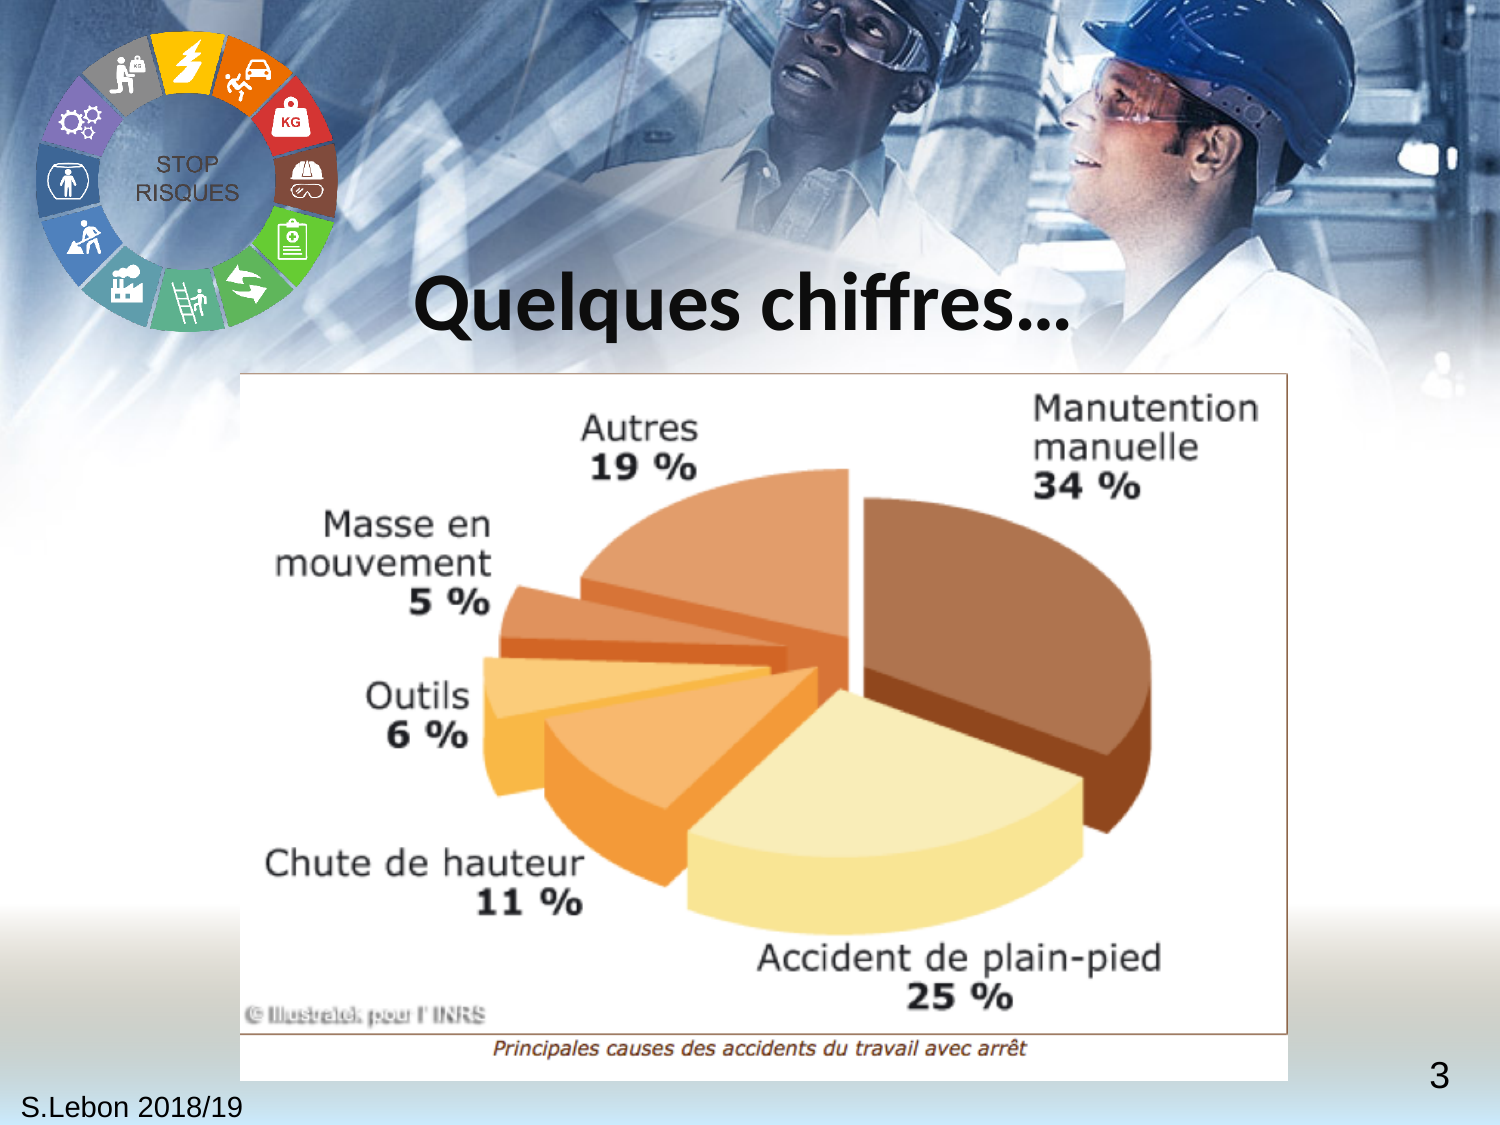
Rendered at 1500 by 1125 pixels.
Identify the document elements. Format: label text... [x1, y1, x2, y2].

text_box S.Lebon 2018/19 [5, 1080, 396, 1125]
picture [0, 0, 1500, 938]
text_box 3 [1414, 1043, 1471, 1104]
title Quelques chiffres… [361, 255, 1282, 340]
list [240, 373, 1288, 1081]
